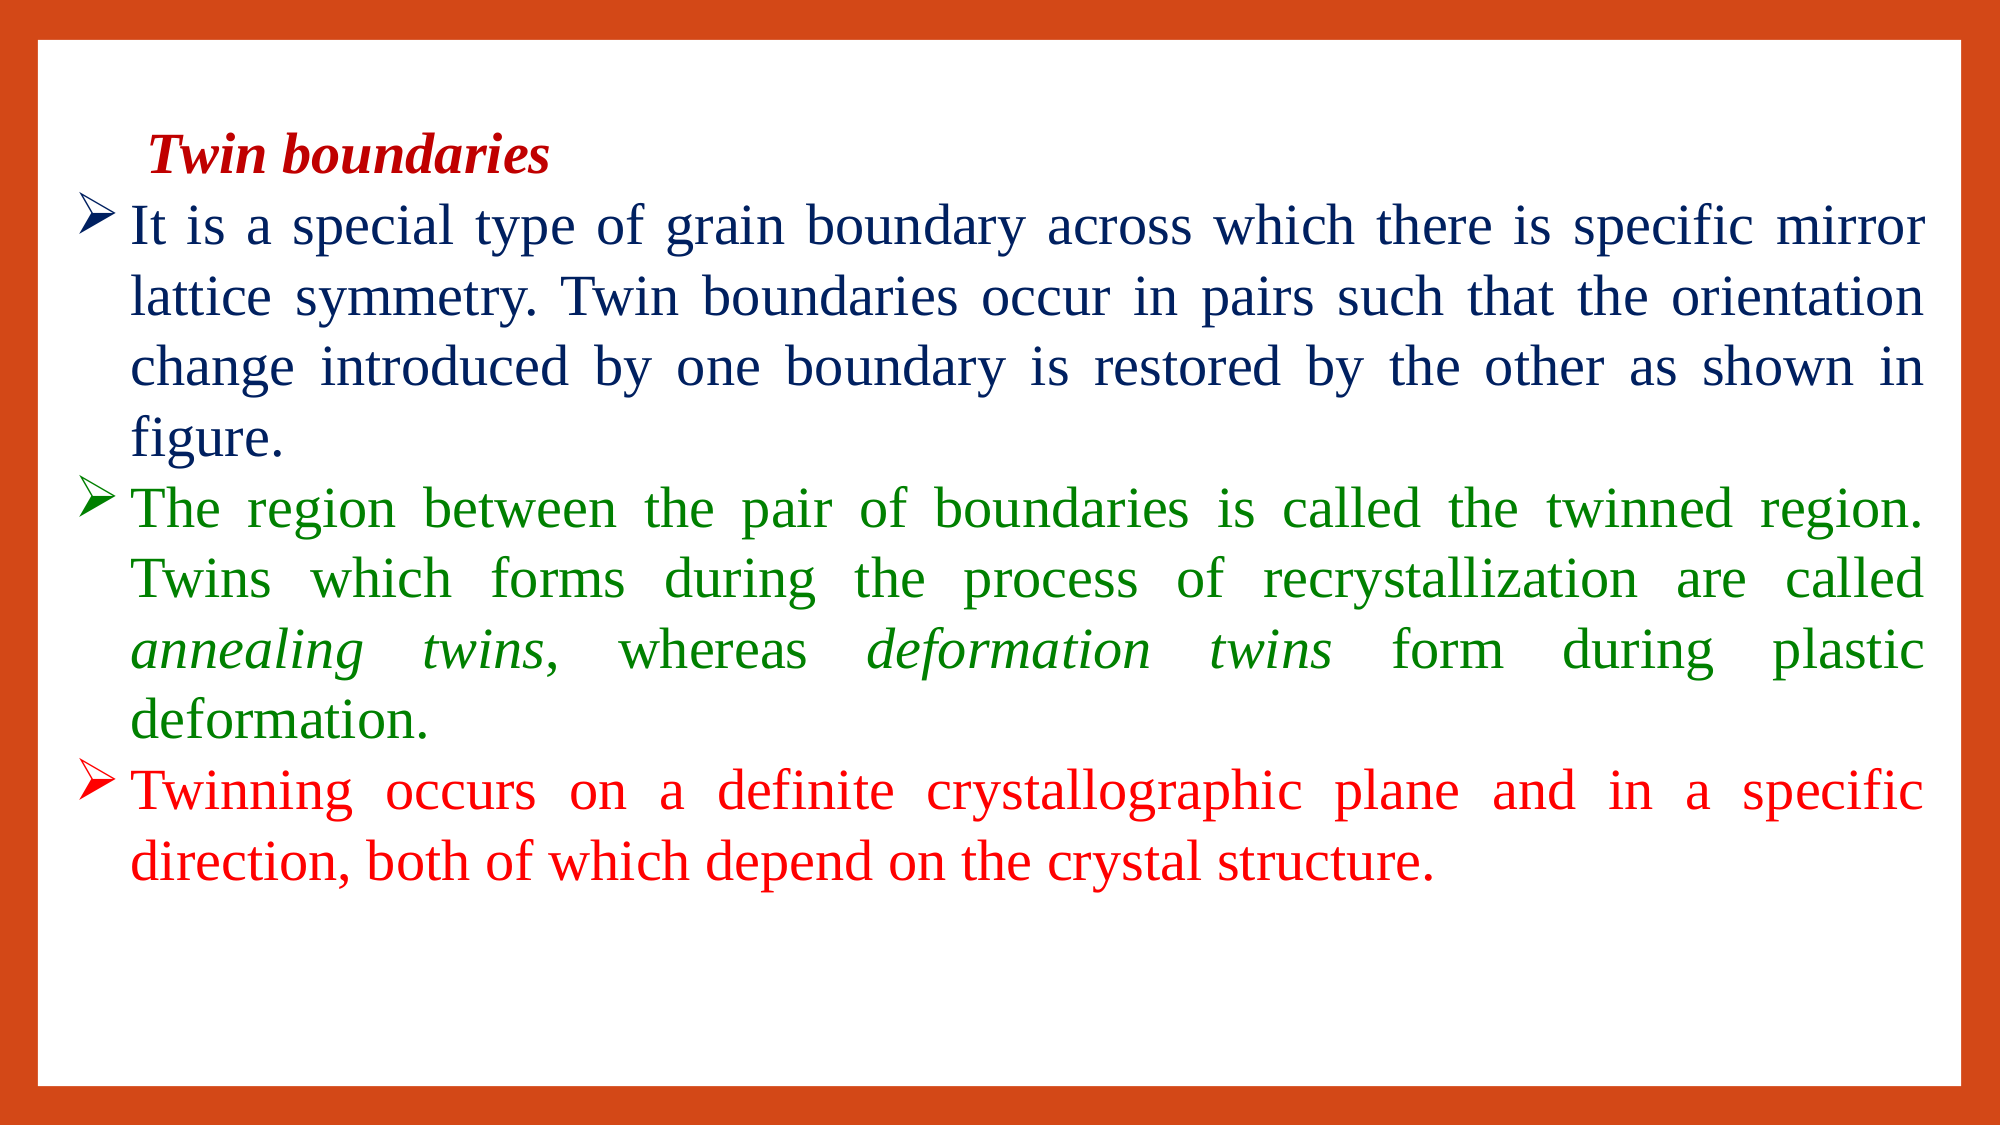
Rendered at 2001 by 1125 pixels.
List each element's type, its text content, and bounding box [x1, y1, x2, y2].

text_box Twin boundaries It is a special type of grain boundary across which there is specific mirror lattice symmetry. Twin boundaries occur in pairs such that the orientation change introduced by one boundary is restored by the other as shown in figure. The region between the pair of boundaries is called the twinned region. Twins which forms during the process of recrystallization are called annealing twins, whereas deformation twins form during plastic deformation. Twinning occurs on a definite crystallographic plane and in a specific direction, both of which depend on the crystal structure. [59, 107, 1941, 900]
